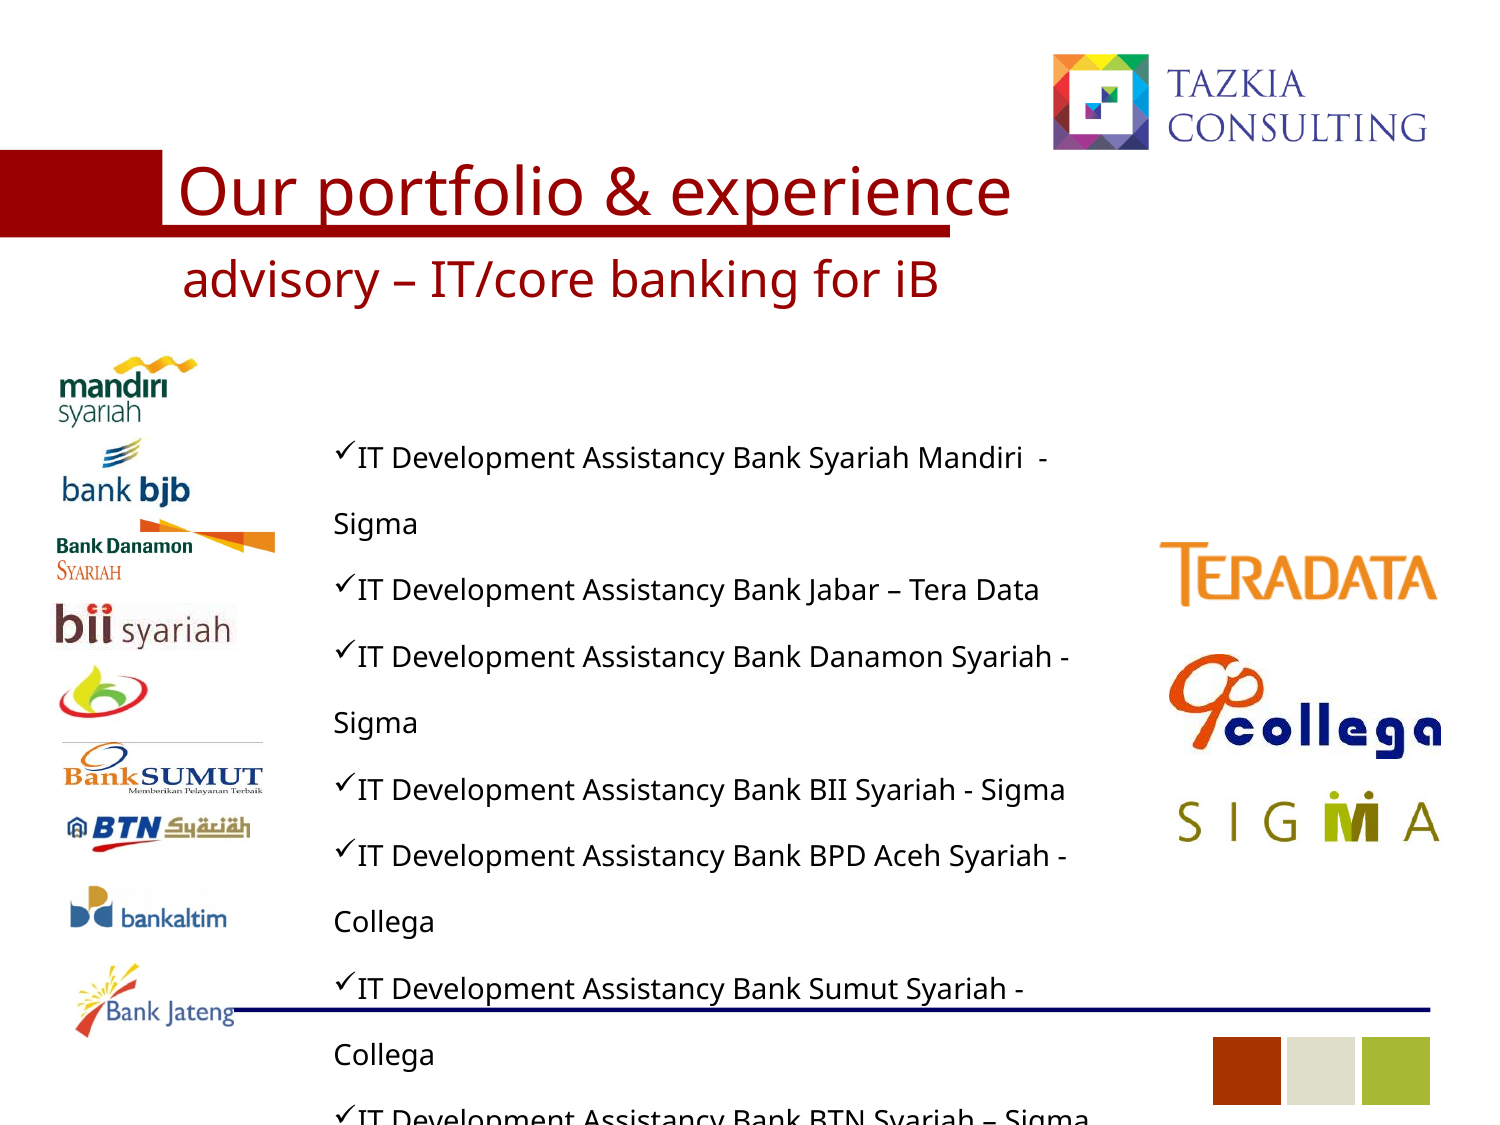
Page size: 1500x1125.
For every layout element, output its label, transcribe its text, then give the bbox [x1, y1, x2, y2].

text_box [1156, 478, 1444, 858]
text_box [0, 141, 1188, 317]
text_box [49, 349, 282, 1038]
text_box IT Development Assistancy Bank Syariah Mandiri - Sigma IT Development Assistancy Bank Jabar – Tera Data IT Development Assistancy Bank Danamon Syariah - Sigma IT Development Assistancy Bank BII Syariah - Sigma IT Development Assistancy Bank BPD Aceh Syariah - Collega IT Development Assistancy Bank Sumut Syariah - Collega IT Development Assistancy Bank BTN Syariah – Sigma IT Development Assistancy Bank BPD Kaltim Syariah – Sigma IT Development Assistancy Bank Jateng Syariah - Sigma [318, 399, 1125, 980]
picture [1053, 54, 1427, 150]
